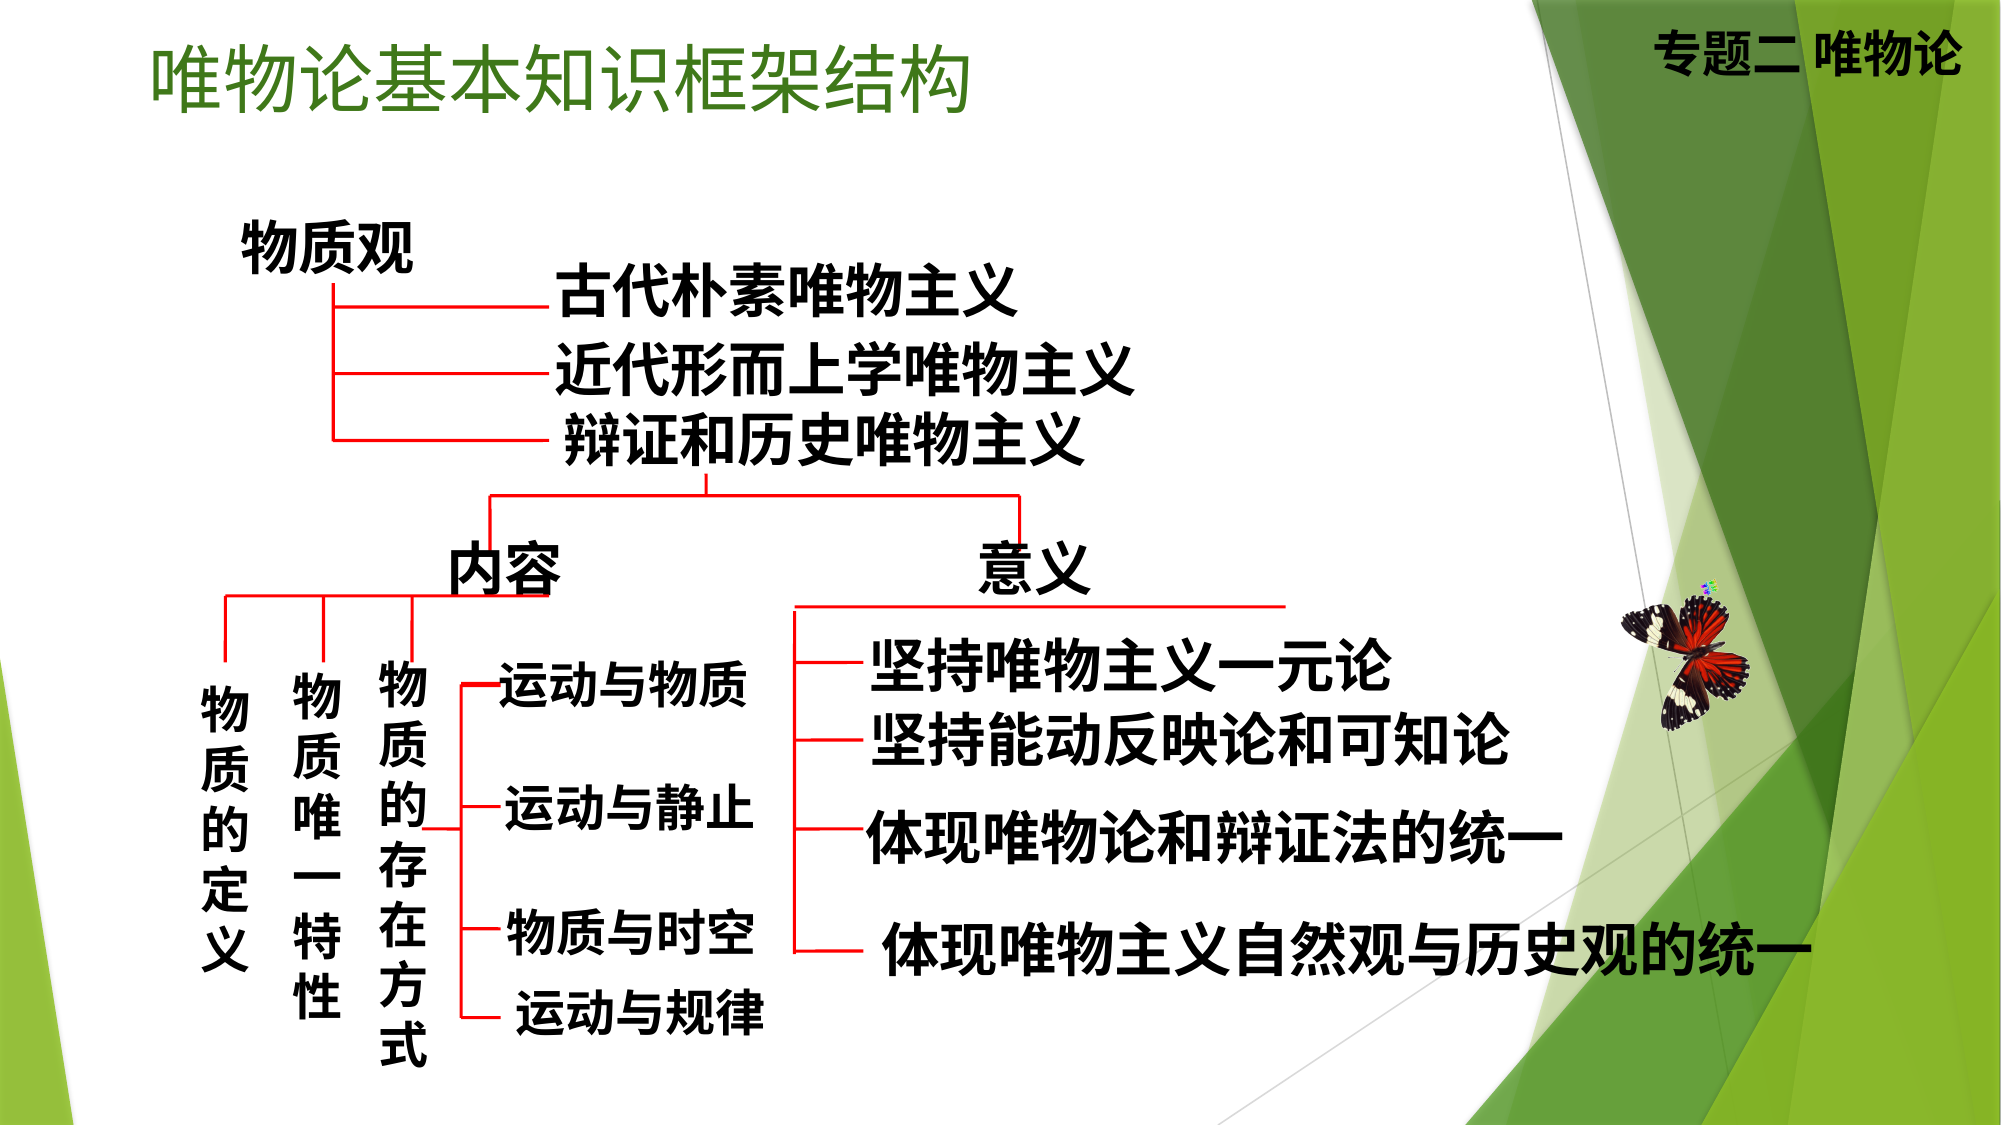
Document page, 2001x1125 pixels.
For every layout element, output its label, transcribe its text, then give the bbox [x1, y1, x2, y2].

picture [1626, 603, 1754, 709]
text_box 唯物论基本知识框架结构 [133, 25, 1010, 158]
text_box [184, 201, 1896, 1082]
